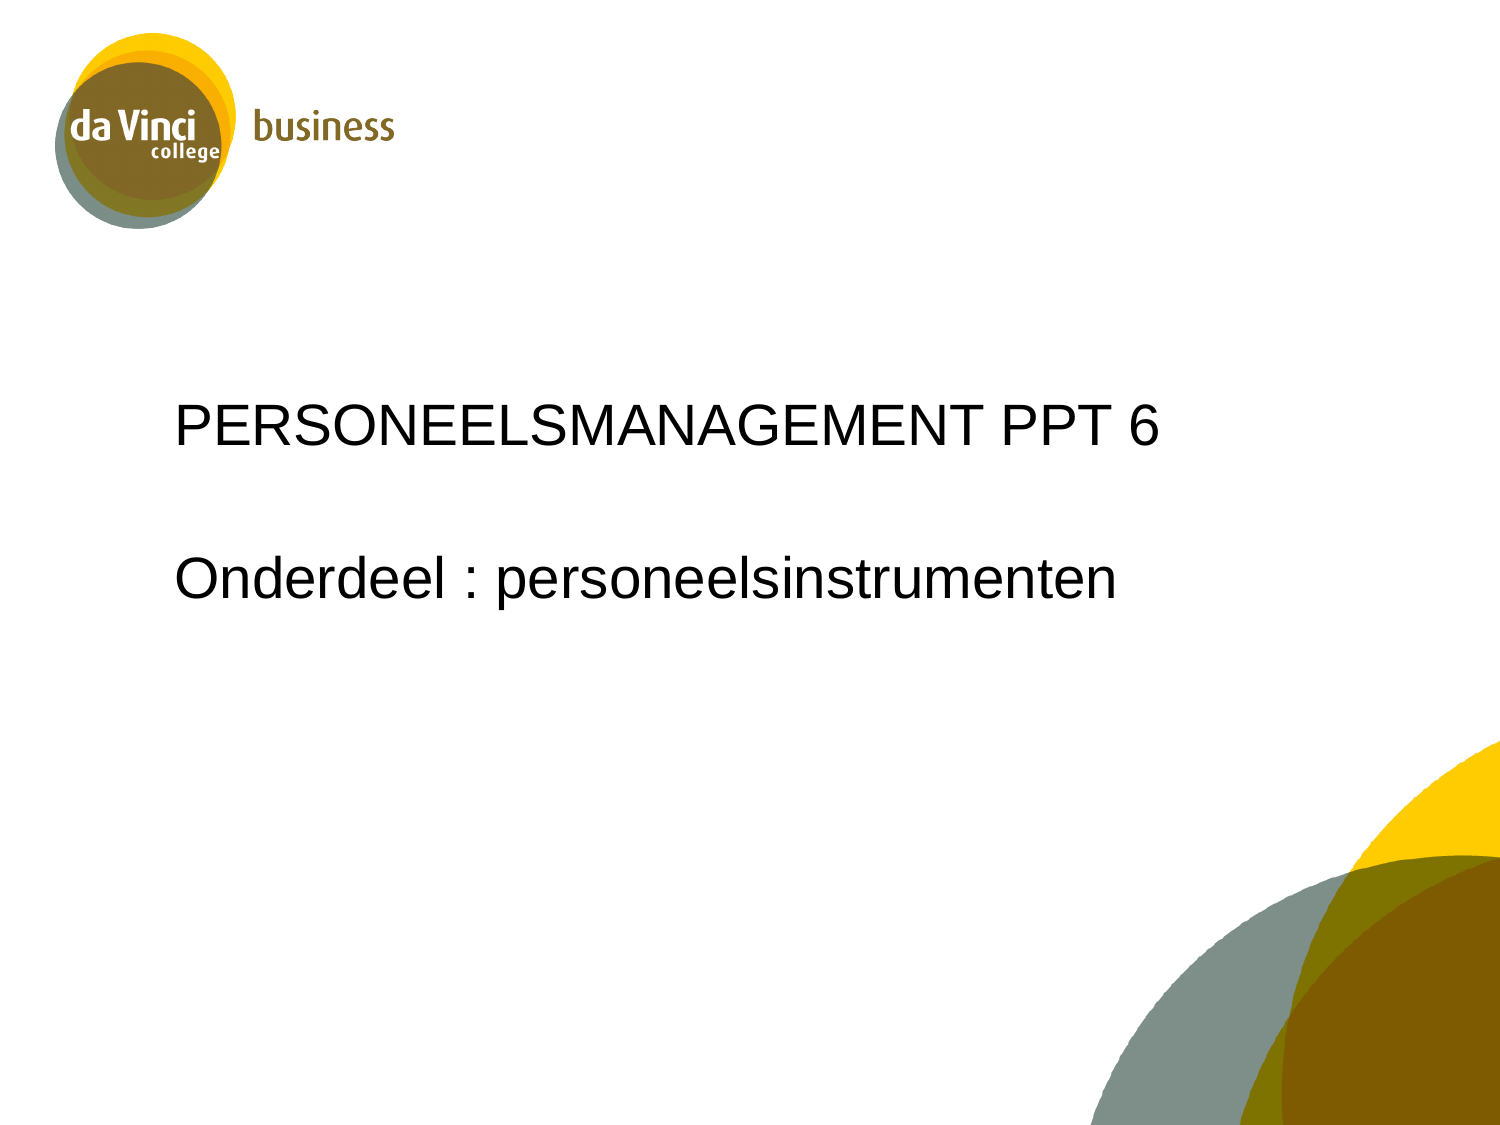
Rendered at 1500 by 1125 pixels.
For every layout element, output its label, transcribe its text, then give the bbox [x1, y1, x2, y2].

picture [55, 33, 394, 229]
list PERSONEELSMANAGEMENT PPT 6 Onderdeel : personeelsinstrumenten [159, 385, 1425, 1005]
picture [66, 727, 1500, 1125]
